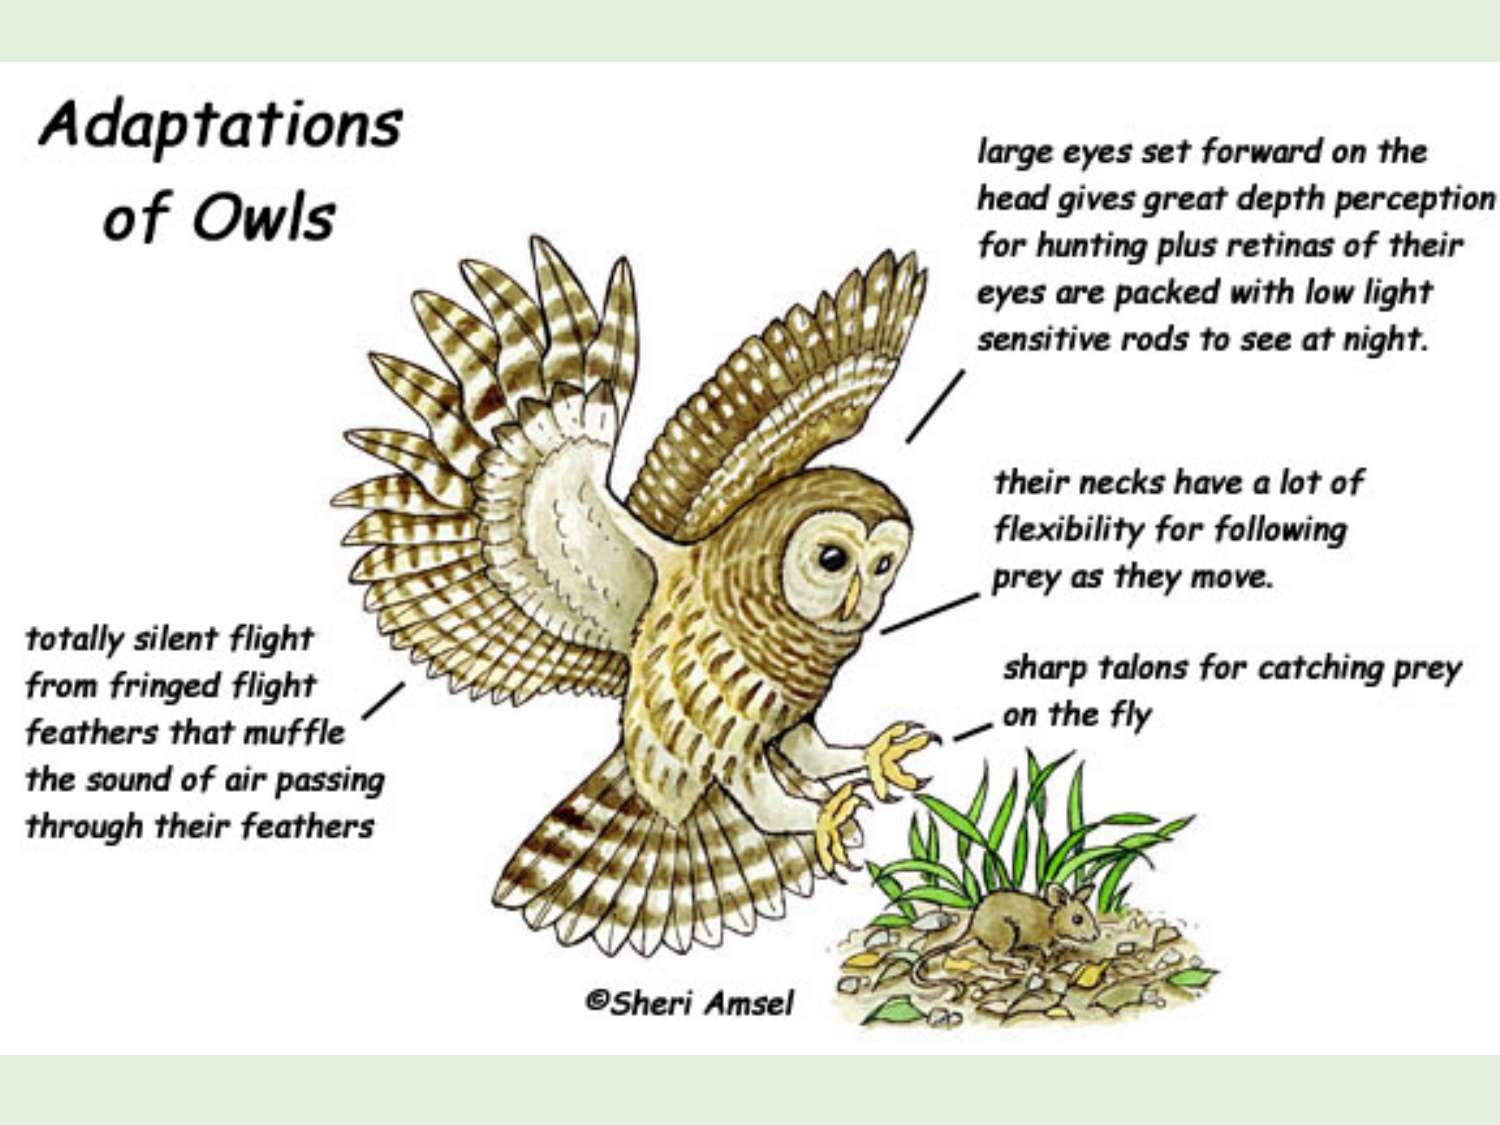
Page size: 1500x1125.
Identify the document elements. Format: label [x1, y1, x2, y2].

picture [0, 62, 1500, 1055]
